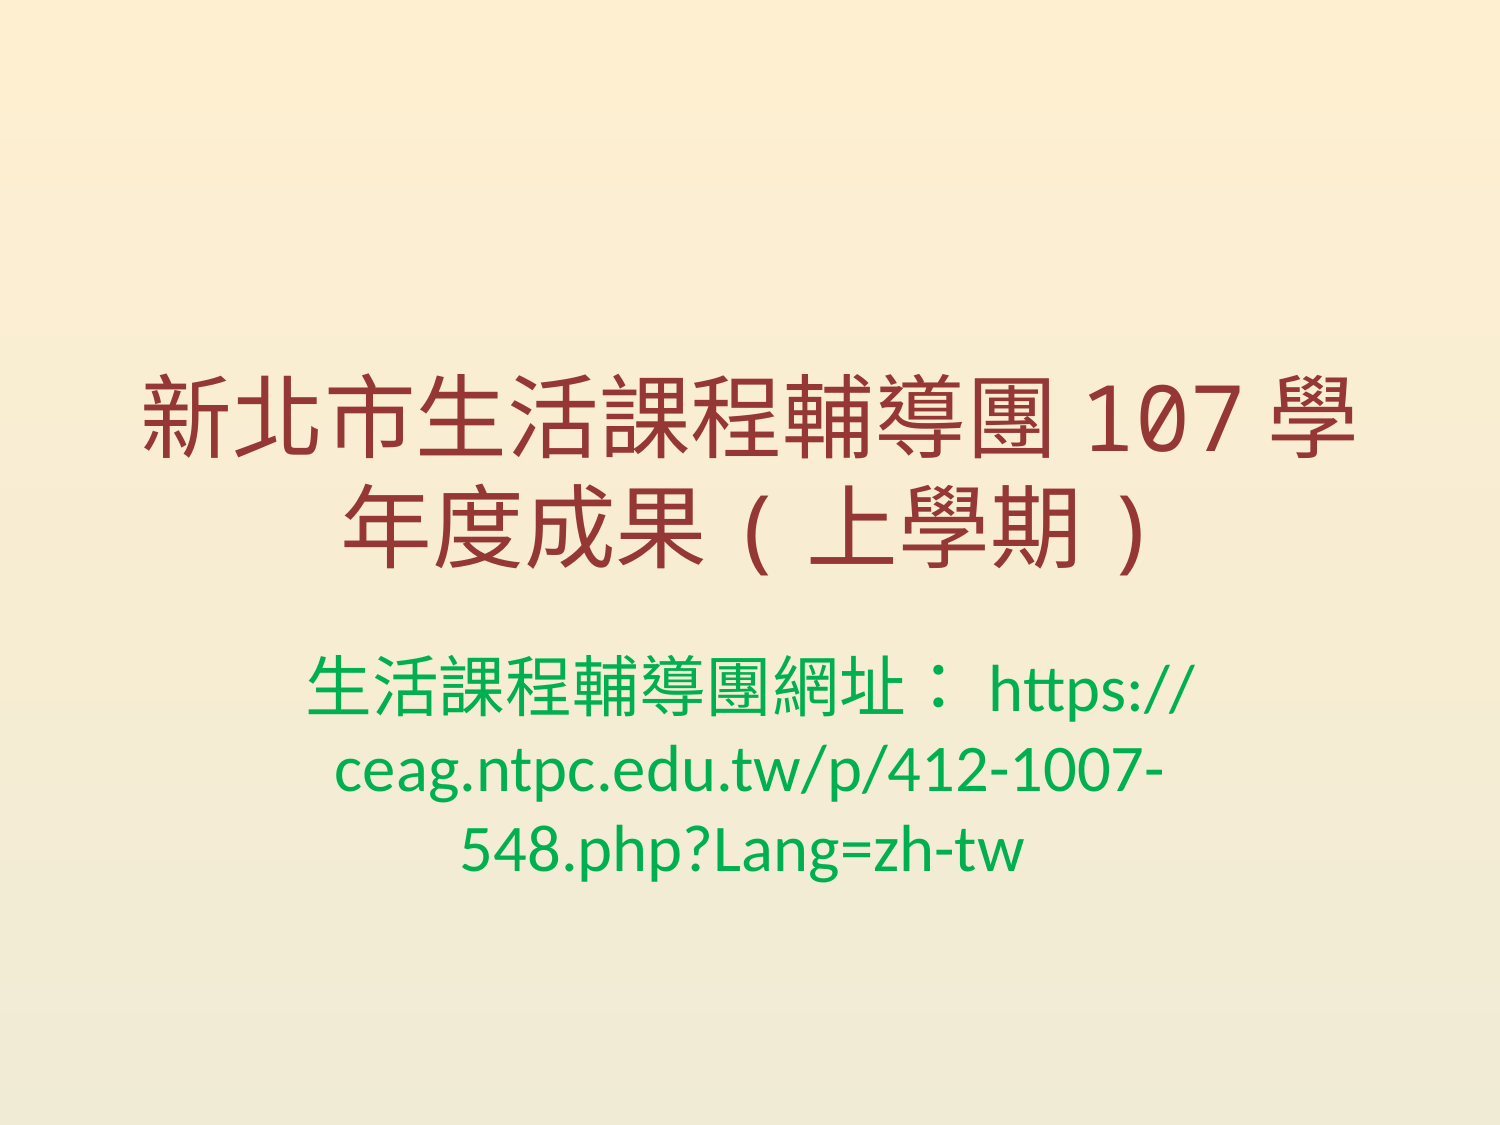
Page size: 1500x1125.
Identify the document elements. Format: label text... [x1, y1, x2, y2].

subtitle 生活課程輔導團網址：https://ceag.ntpc.edu.tw/p/412-1007-548.php?Lang=zh-tw [225, 637, 1275, 925]
title 新北市生活課程輔導團107學年度成果(上學期) [112, 349, 1388, 591]
